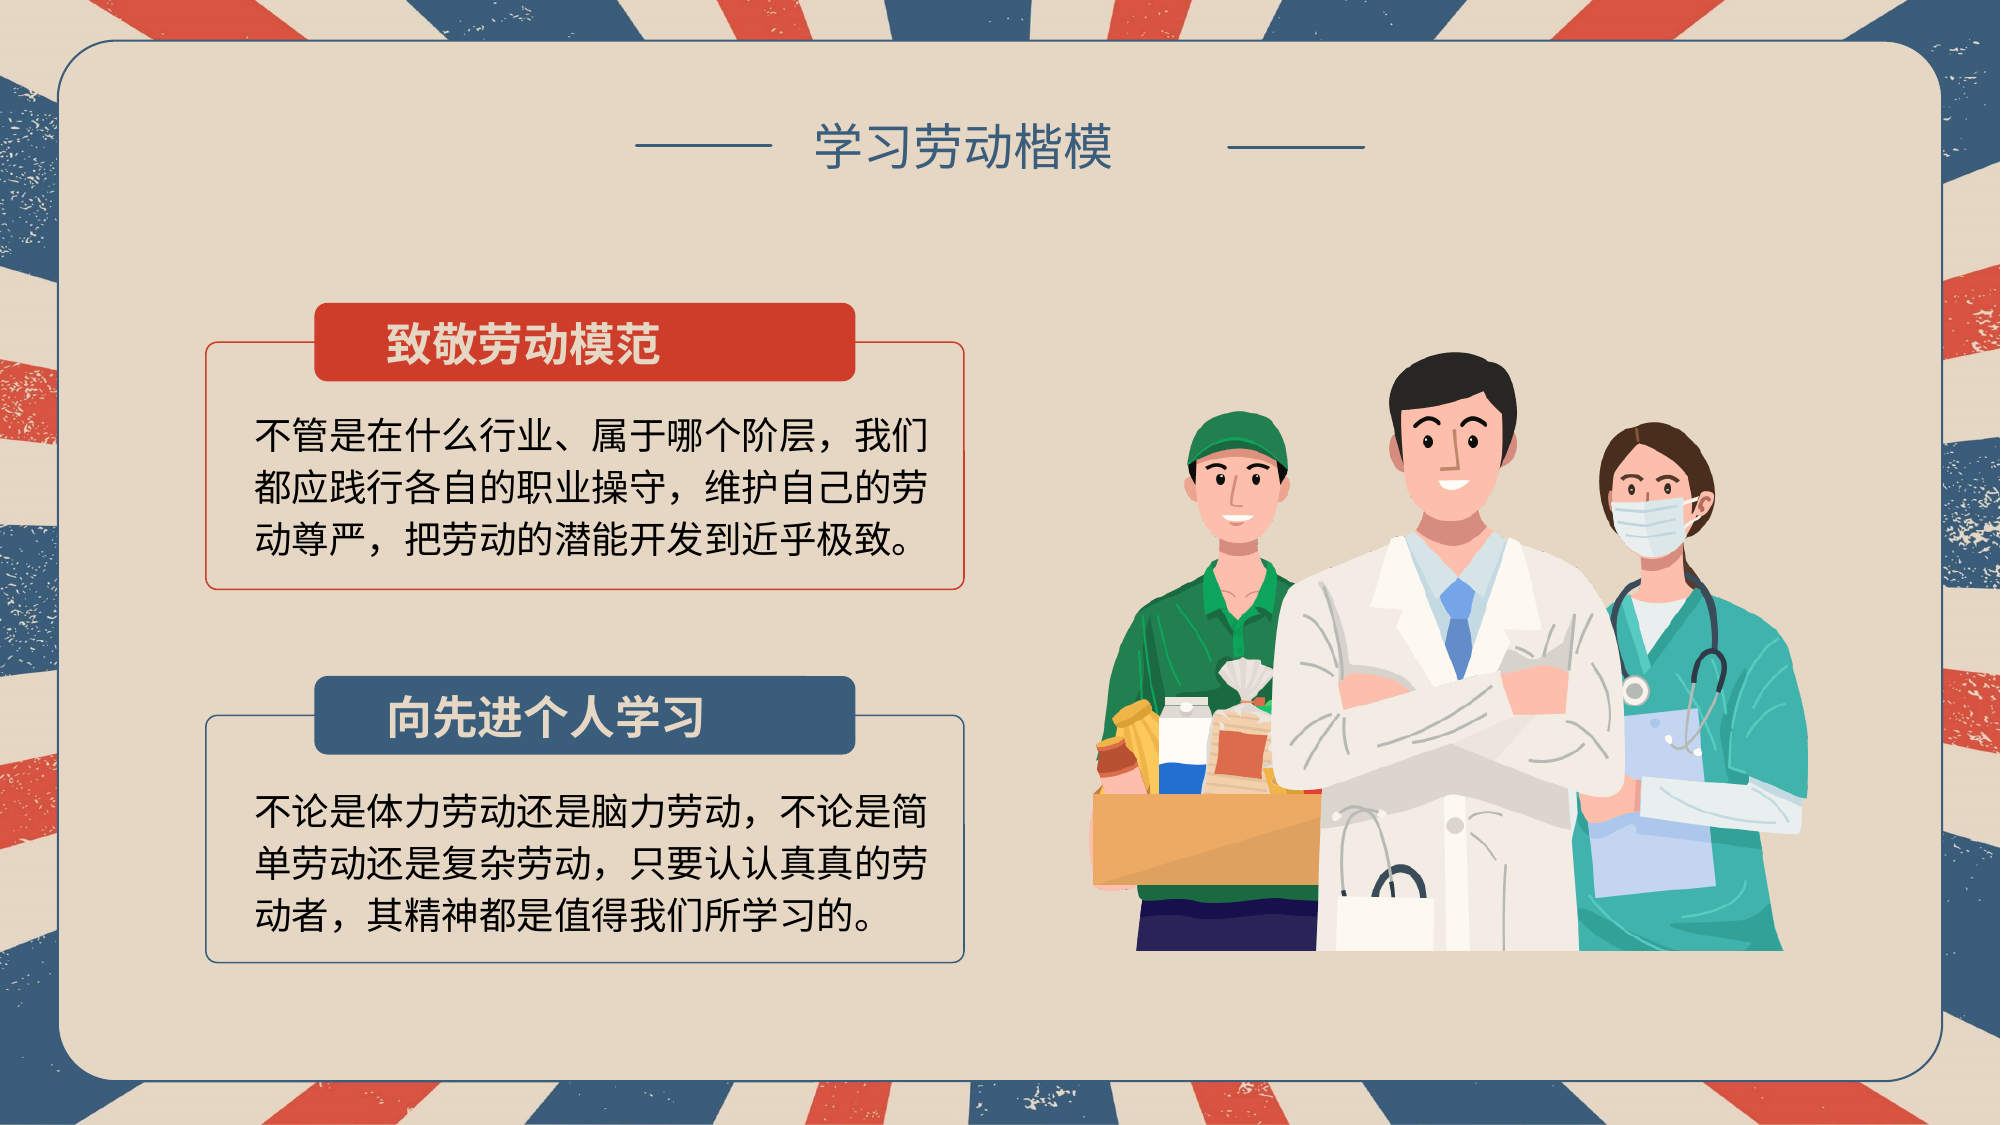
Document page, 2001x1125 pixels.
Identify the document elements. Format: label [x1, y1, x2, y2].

text_box [0, 0, 2000, 1125]
text_box [205, 675, 964, 963]
picture [1089, 352, 1808, 951]
text_box [205, 302, 964, 590]
text_box [636, 108, 1364, 185]
